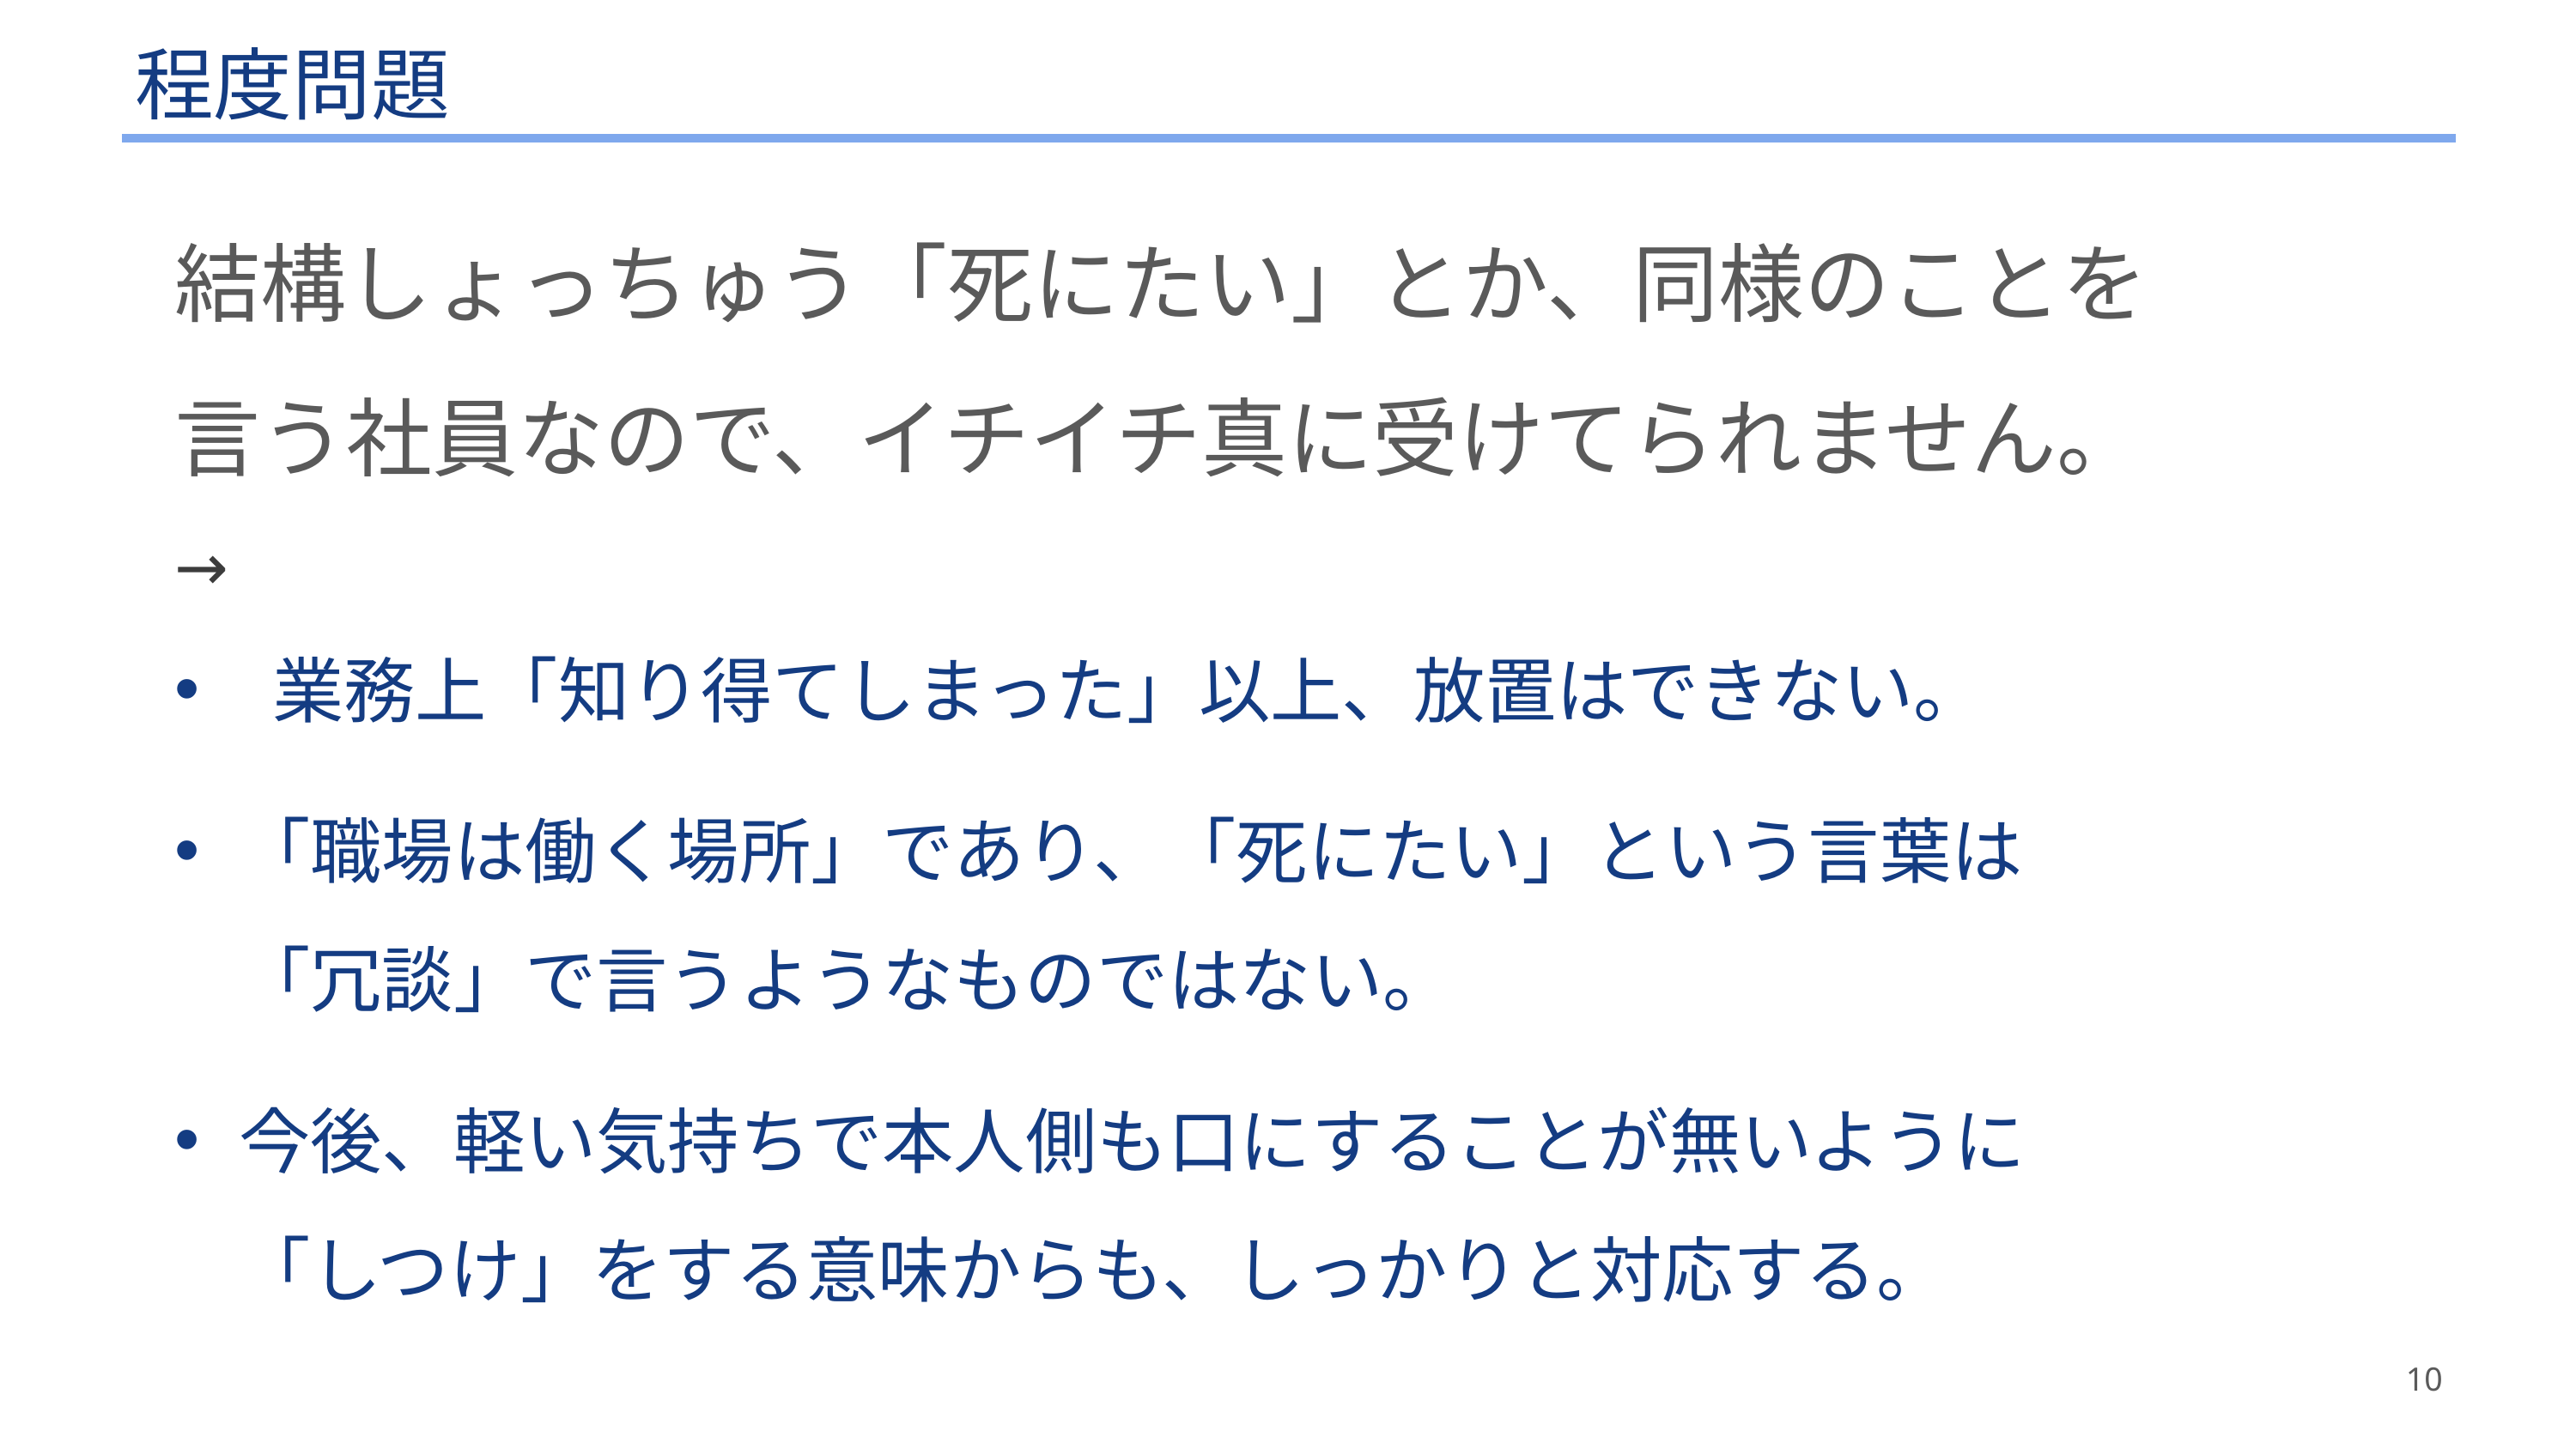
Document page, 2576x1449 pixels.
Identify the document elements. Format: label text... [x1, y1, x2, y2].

list 結構しょっちゅう「死にたい」とか、同様のことを 言う社員なので、イチイチ真に受けてられません。 → 業務上「知り得てしまった」以上、放置はできない。 「職場は働く場所」であり、「死にたい」という言葉は 「冗談」で言うようなものではない。 今後、軽い気持ちで本人側も口にすることが無いように 「しつけ」をする意味からも、しっかりと対応する。 [124, 171, 2456, 1317]
slide_number 10 [2337, 1342, 2456, 1420]
title 程度問題 [122, 39, 2454, 139]
